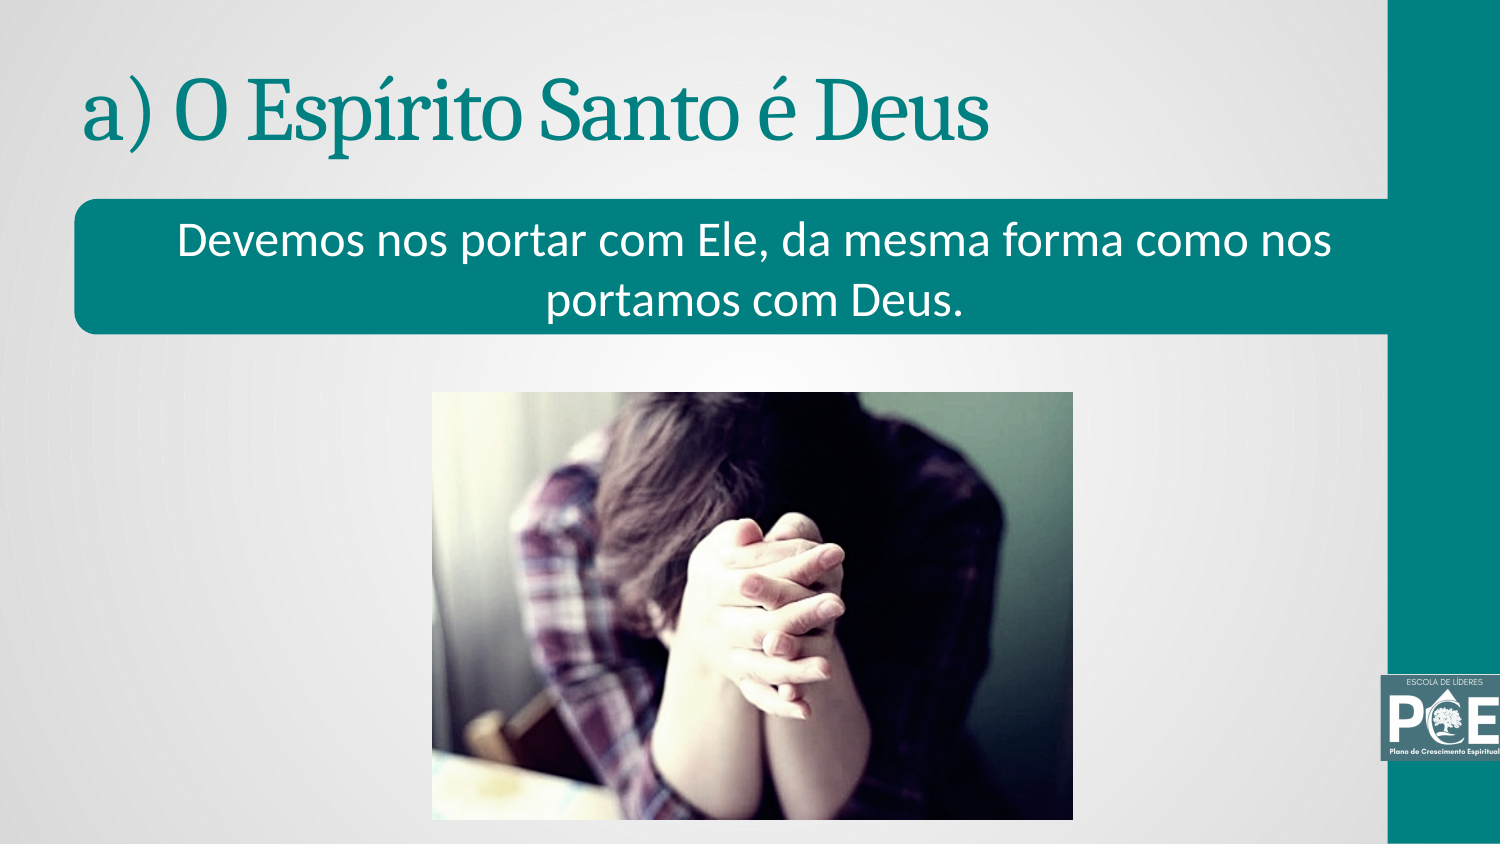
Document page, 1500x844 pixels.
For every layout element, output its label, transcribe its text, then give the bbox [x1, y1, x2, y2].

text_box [74, 198, 1436, 335]
picture [432, 391, 1074, 821]
title a) O Espírito Santo é Deus [74, 33, 1326, 175]
picture [1380, 674, 1500, 761]
